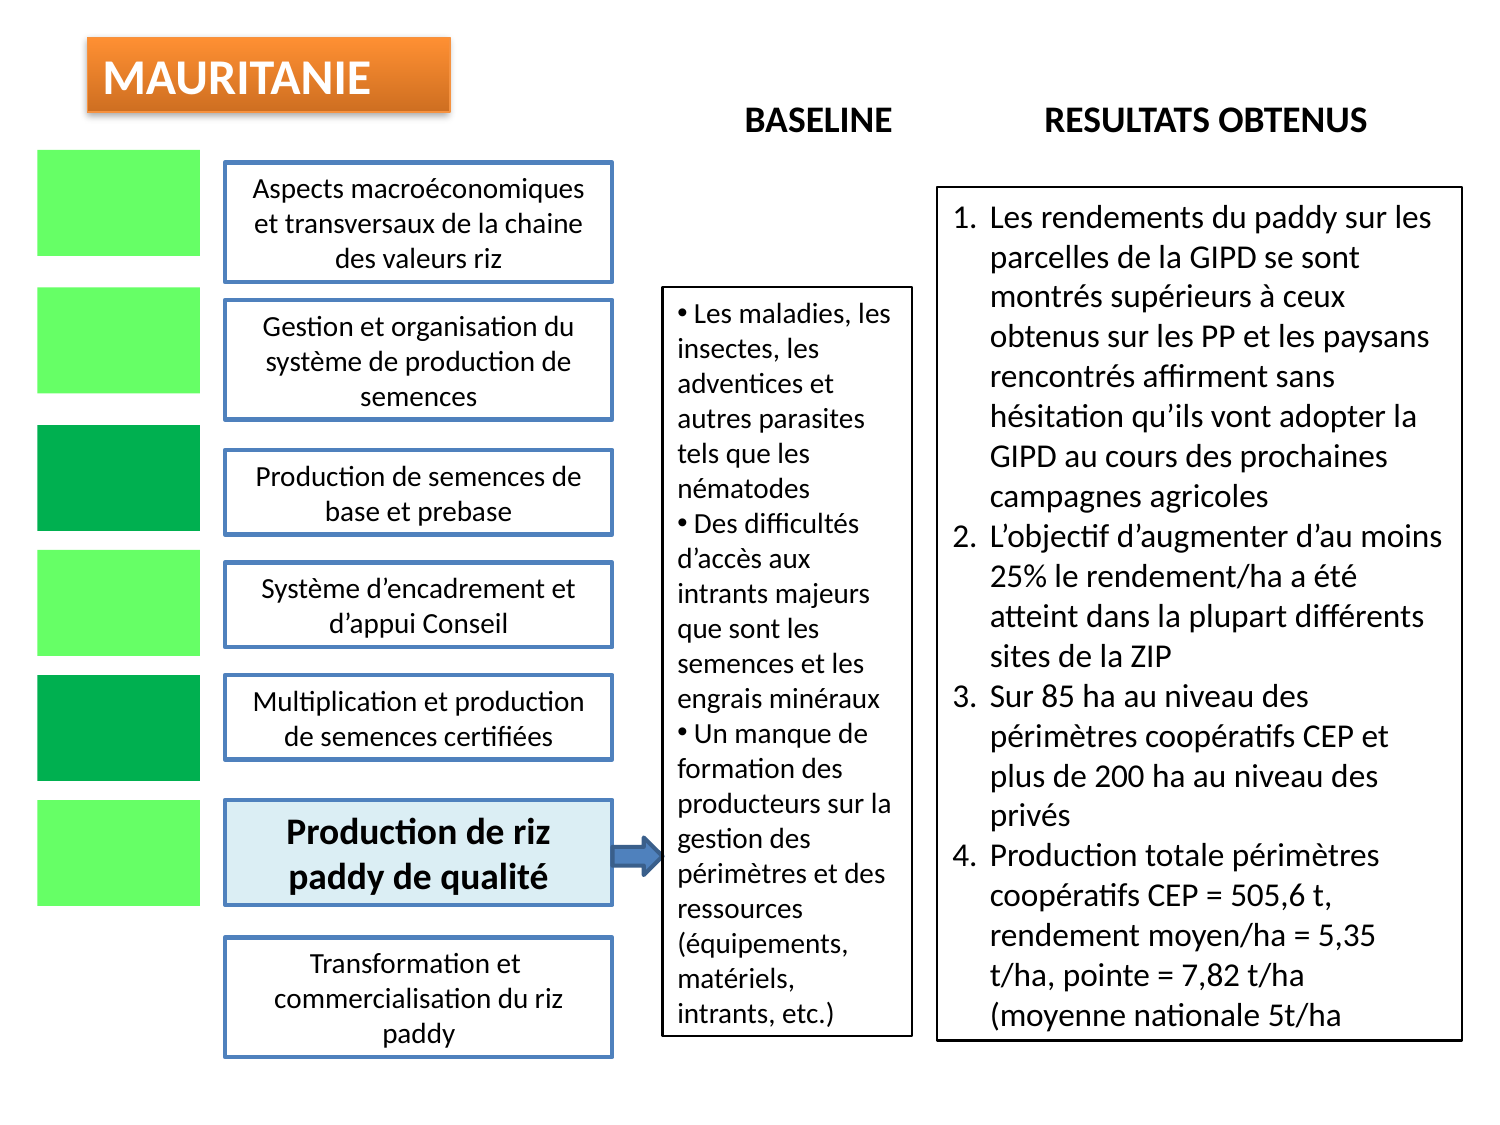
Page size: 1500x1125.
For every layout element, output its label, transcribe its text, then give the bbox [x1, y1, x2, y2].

text_box RESULTATS OBTENUS [974, 87, 1438, 148]
text_box [37, 149, 200, 256]
text_box MAURITANIE [87, 37, 451, 113]
text_box [610, 835, 662, 877]
text_box [37, 800, 200, 906]
text_box [37, 287, 200, 394]
text_box Multiplication et production de semences certifiées [223, 673, 614, 762]
text_box [37, 675, 200, 781]
text_box [37, 549, 200, 656]
text_box Système d’encadrement et d’appui Conseil [223, 560, 614, 649]
text_box Production de riz paddy de qualité [223, 798, 614, 907]
text_box Production de semences de base et prebase [223, 448, 614, 537]
text_box Transformation et commercialisation du riz paddy [223, 935, 614, 1059]
text_box BASELINE [687, 87, 950, 148]
text_box [37, 425, 200, 531]
text_box Les maladies, les insectes, les adventices et autres parasites tels que les nématodes Des difficultés d’accès aux intrants majeurs que sont les semences et les engrais minéraux Un manque de formation des producteurs sur la gestion des périmètres et des ressources (équipements, matériels, intrants, etc.) [662, 287, 913, 1037]
text_box Gestion et organisation du système de production de semences [223, 298, 614, 422]
text_box Les rendements du paddy sur les parcelles de la GIPD se sont montrés supérieurs à ceux obtenus sur les PP et les paysans rencontrés affirment sans hésitation qu’ils vont adopter la GIPD au cours des prochaines campagnes agricoles L’objectif d’augmenter d’au moins 25% le rendement/ha a été atteint dans la plupart différents sites de la ZIP Sur 85 ha au niveau des périmètres coopératifs CEP et plus de 200 ha au niveau des privés Production totale périmètres coopératifs CEP = 505,6 t, rendement moyen/ha = 5,35 t/ha, pointe = 7,82 t/ha (moyenne nationale 5t/ha [937, 187, 1463, 1041]
text_box Aspects macroéconomiques et transversaux de la chaine des valeurs riz [223, 160, 614, 284]
